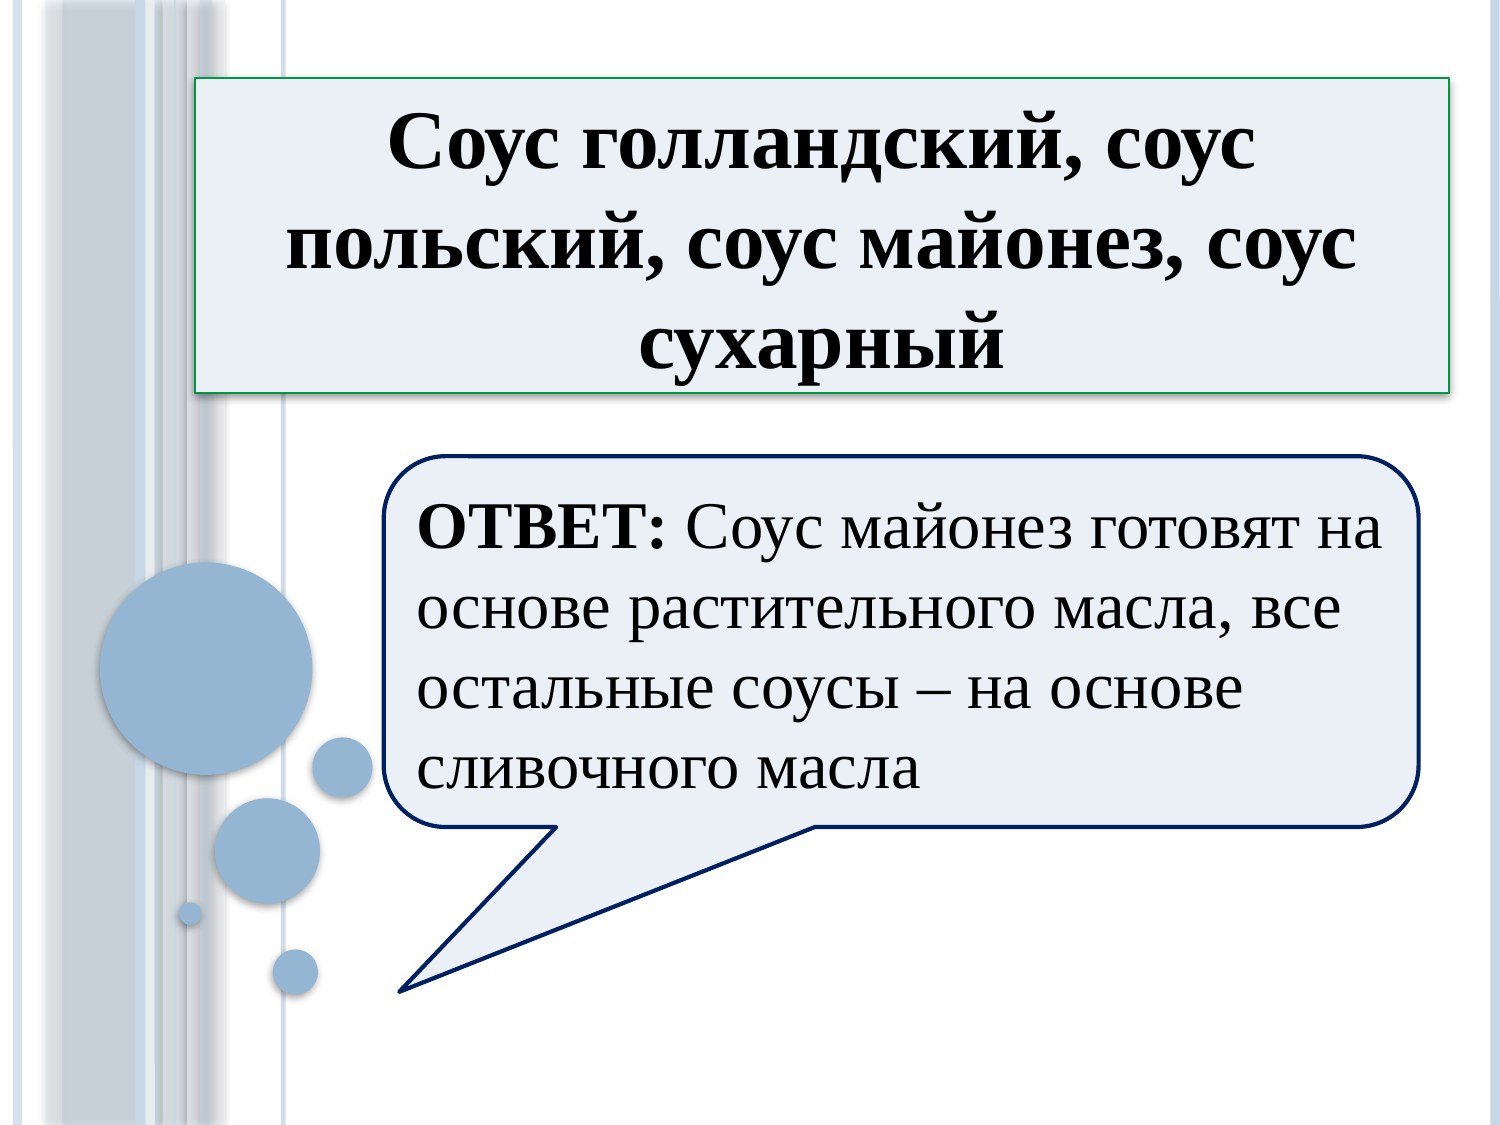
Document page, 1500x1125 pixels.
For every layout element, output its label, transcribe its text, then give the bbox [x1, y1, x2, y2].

text_box ОТВЕТ: Соус майонез готовят на основе растительного масла, все остальные соусы – на основе сливочного масла [381, 454, 1421, 994]
text_box Соус голландский, соус польский, соус майонез, соус сухарный [194, 77, 1450, 394]
